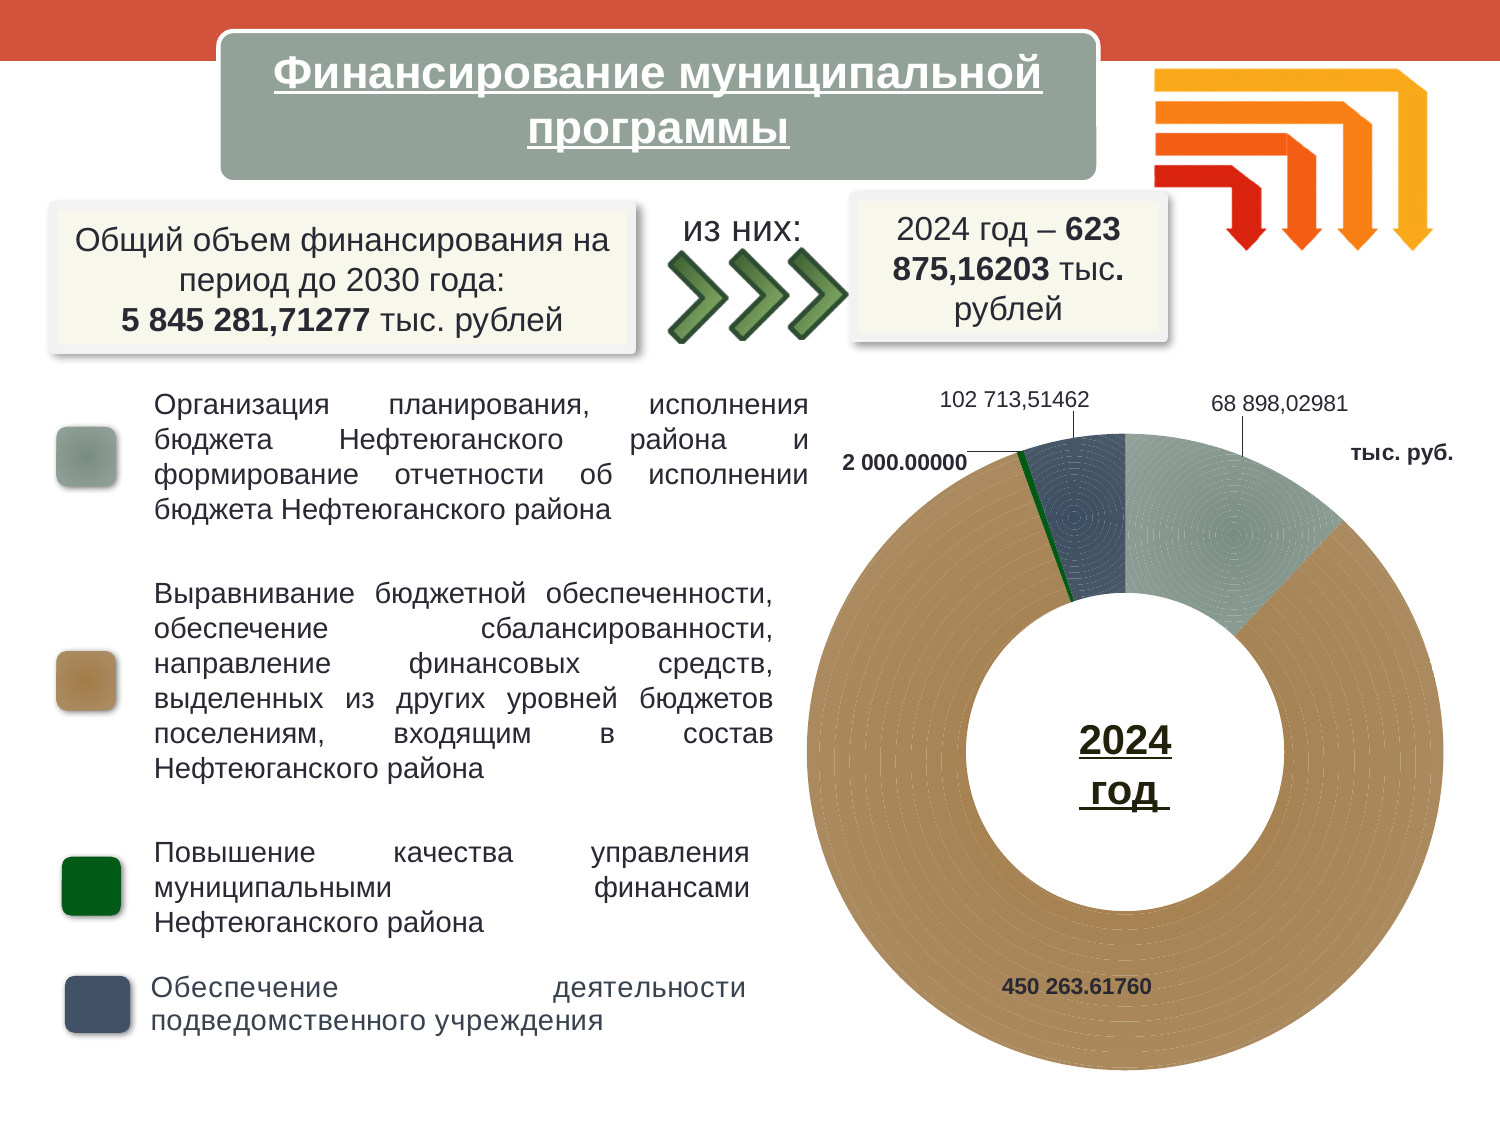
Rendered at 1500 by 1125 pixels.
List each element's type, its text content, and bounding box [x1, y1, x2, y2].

picture [0, 0, 1500, 383]
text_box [666, 246, 916, 344]
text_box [218, 30, 1099, 183]
text_box 2024 год – 623 875,16203 тыс. рублей [851, 194, 1157, 340]
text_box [41, 373, 1468, 1125]
text_box из них: [667, 196, 828, 245]
text_box Общий объем финансирования на период до 2030 года: 5 845 281,71277 тыс. рублей [51, 203, 634, 352]
